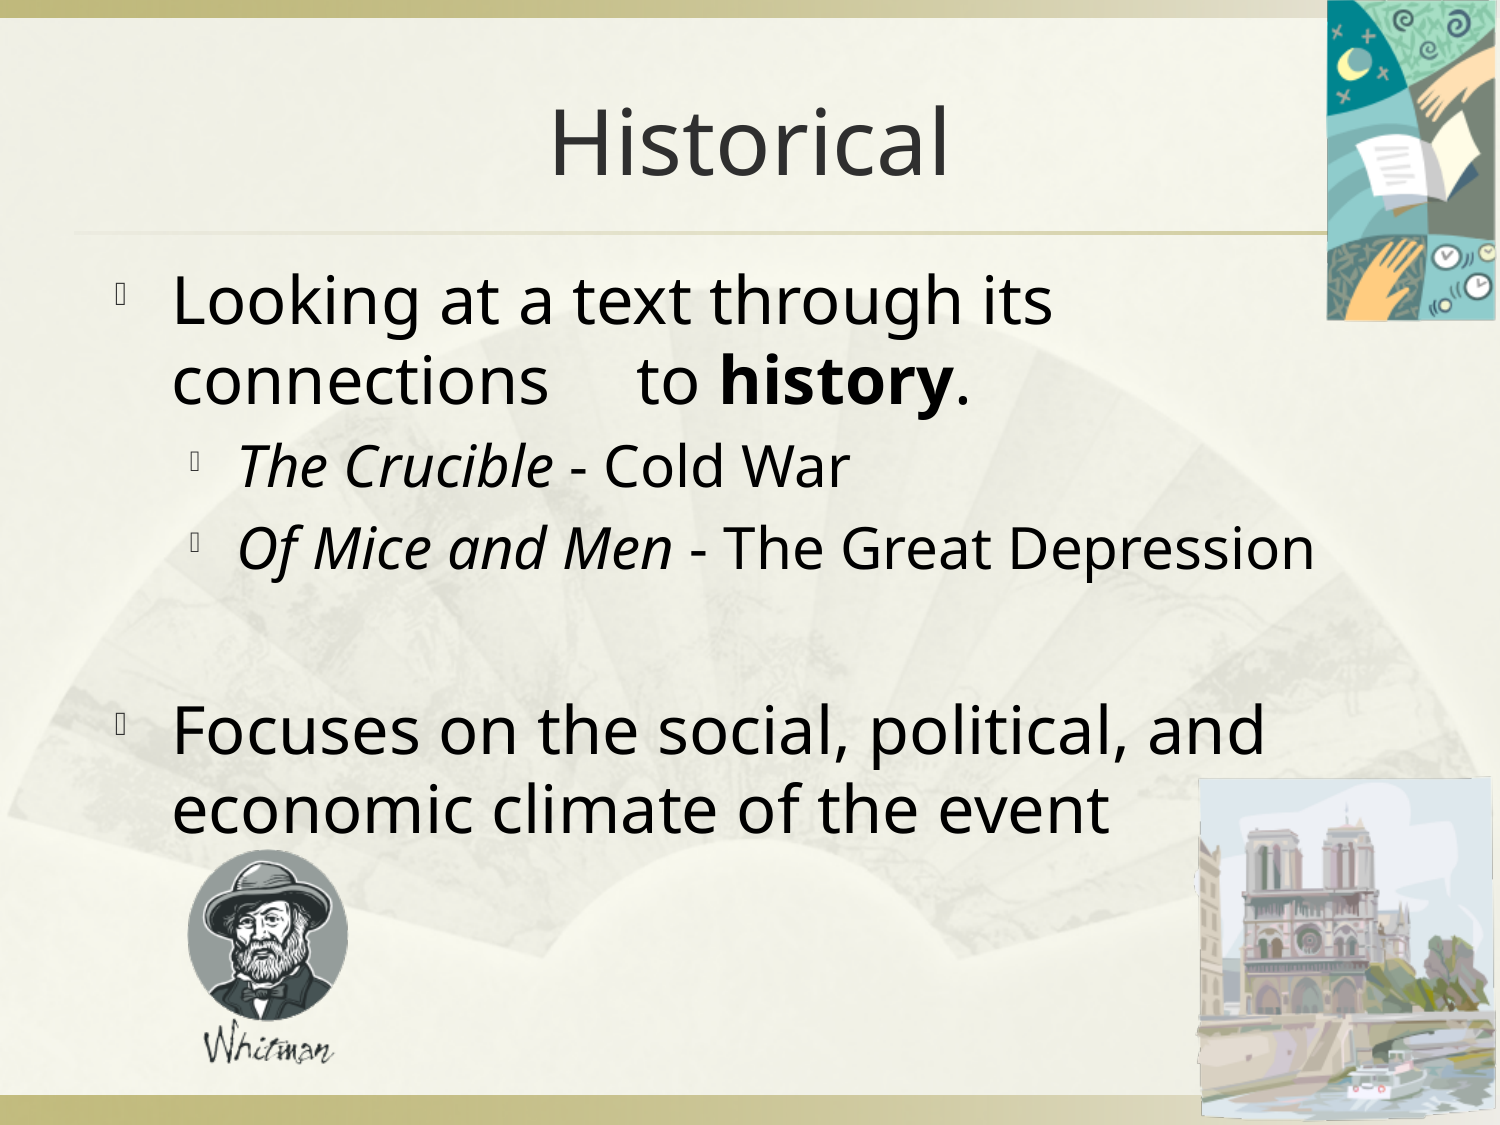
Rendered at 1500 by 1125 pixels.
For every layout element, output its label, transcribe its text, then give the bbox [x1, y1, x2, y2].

title Historical [74, 44, 1321, 233]
picture [1192, 774, 1500, 1125]
picture [186, 849, 350, 1066]
list Looking at a text through its connections to history. The Crucible - Cold War Of Mice and Men - The Great Depression Focuses on the social, political, and economic climate of the event [99, 249, 1451, 1019]
picture [1325, 0, 1500, 326]
